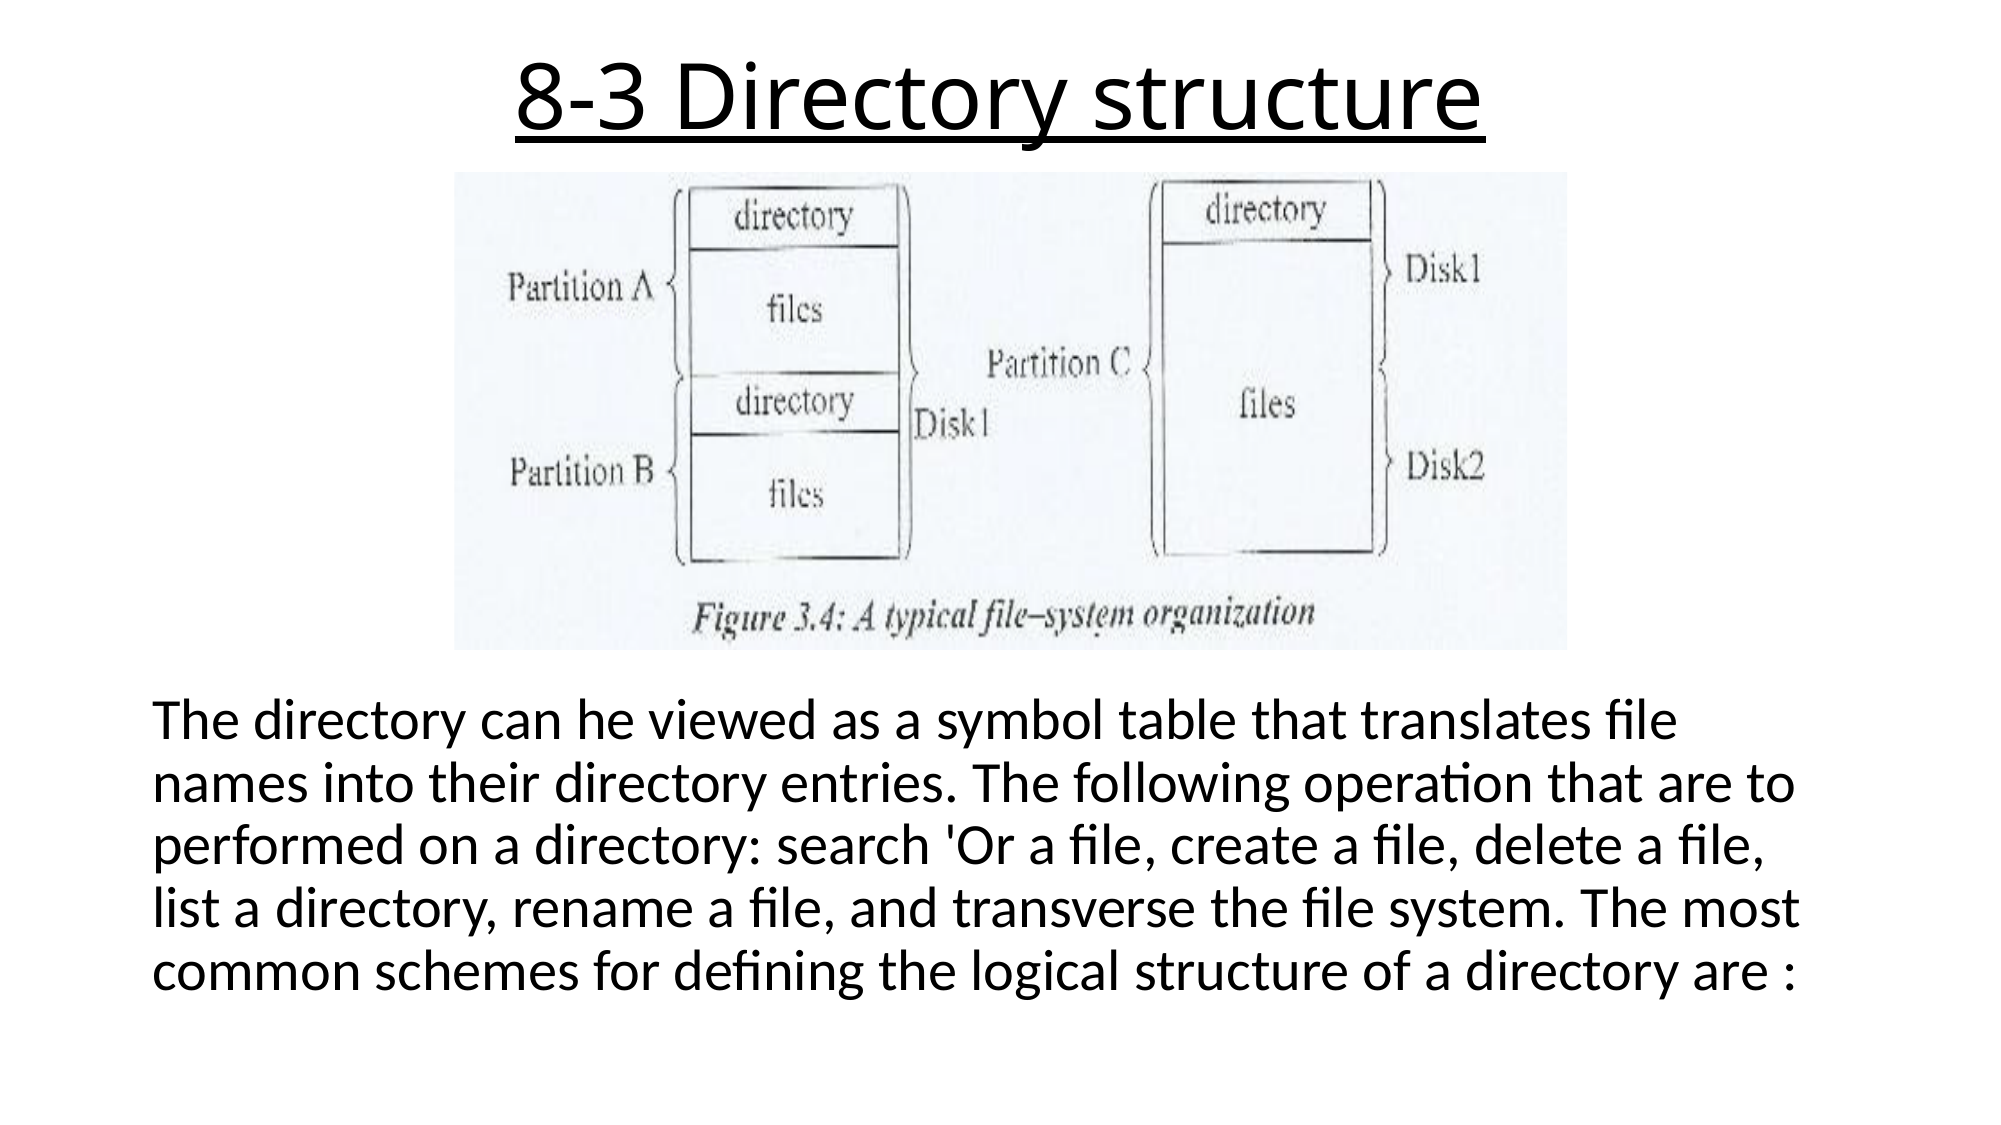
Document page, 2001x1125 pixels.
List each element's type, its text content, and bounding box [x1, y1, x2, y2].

text_box [0, 0, 2000, 75]
list The directory can he viewed as a symbol table that translates file names into their directory entries. The following operation that are to performed on a directory: search 'Or a file, create a file, delete a file, list a directory, rename a file, and transverse the file system. The most common schemes for defining the logical structure of a directory are : [137, 172, 1863, 1125]
title 8-3 Directory structure [137, 76, 1863, 172]
picture [454, 172, 1568, 650]
